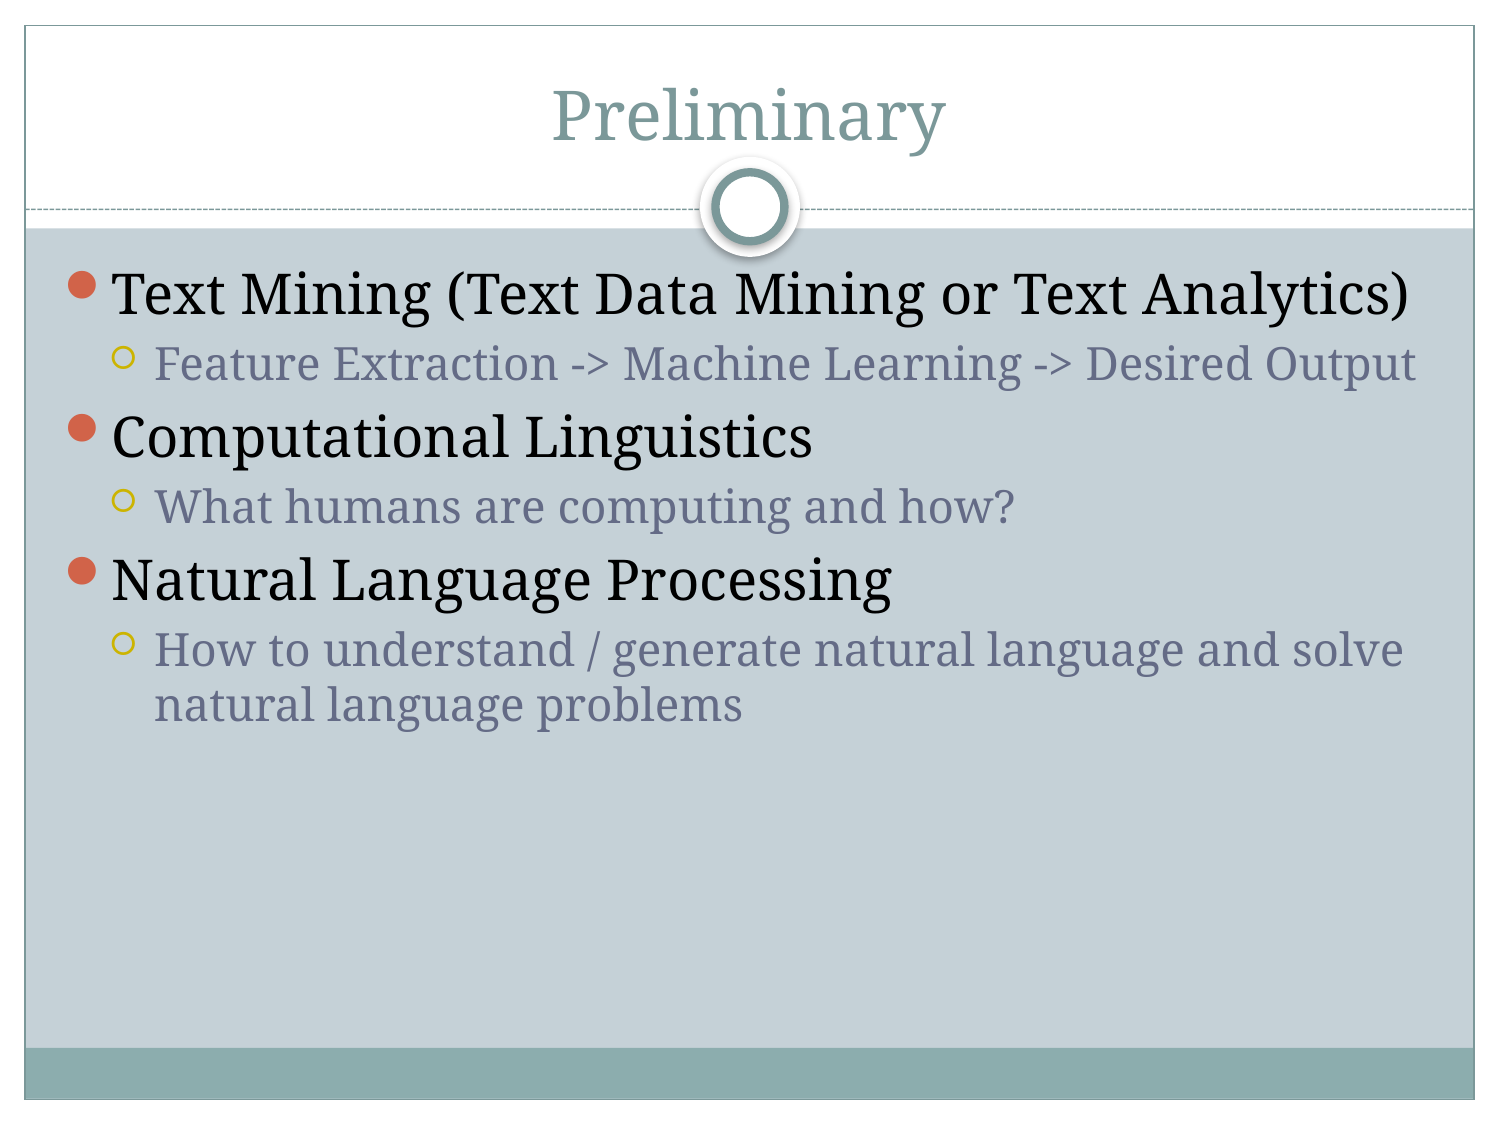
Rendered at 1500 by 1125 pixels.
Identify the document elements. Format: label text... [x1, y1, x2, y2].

list Text Mining (Text Data Mining or Text Analytics) Feature Extraction -> Machine Learning -> Desired Output Computational Linguistics What humans are computing and how? Natural Language Processing How to understand / generate natural language and solve natural language problems [49, 250, 1445, 1001]
title Preliminary [49, 37, 1450, 162]
